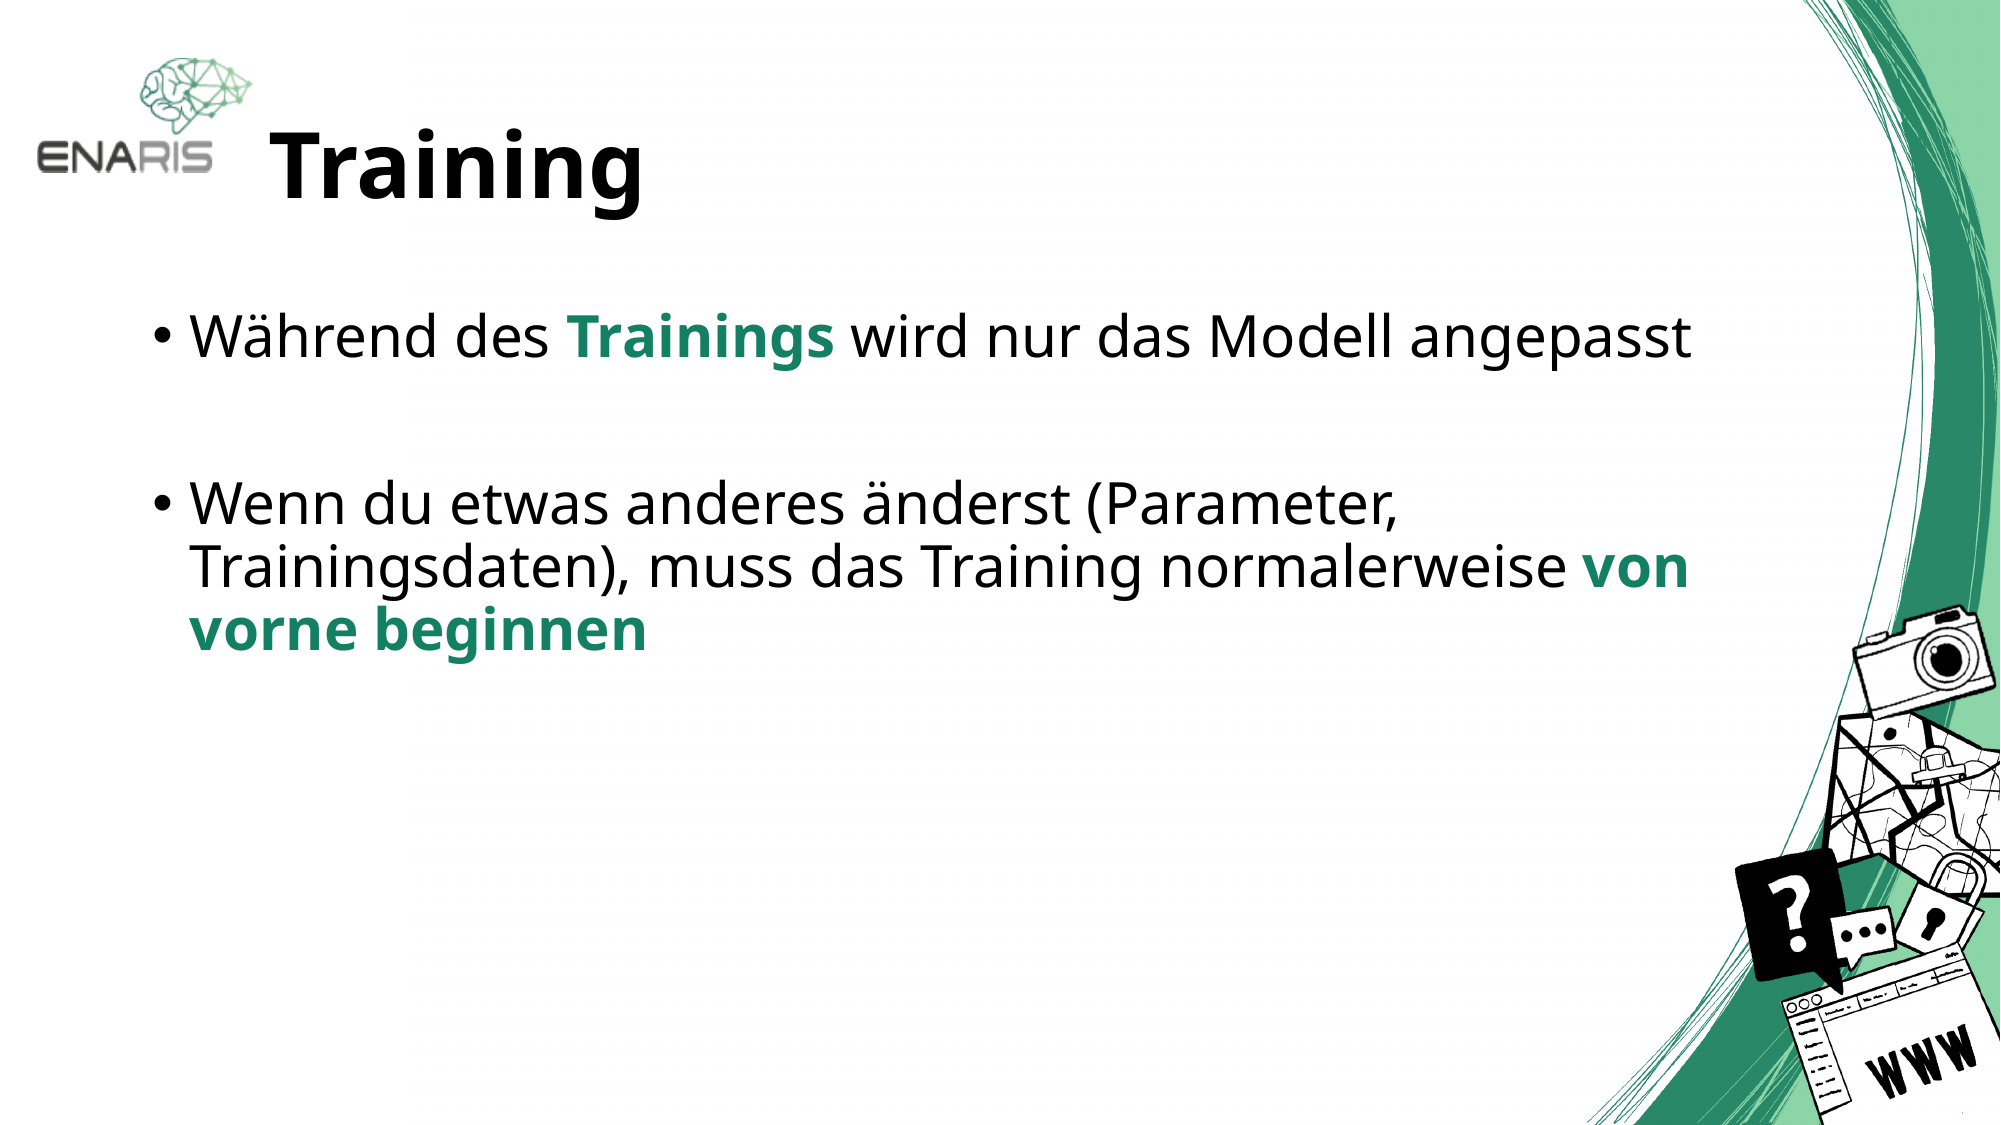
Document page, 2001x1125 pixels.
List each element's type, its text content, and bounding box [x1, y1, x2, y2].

picture [408, 0, 2000, 1125]
title Training [253, 59, 1863, 278]
list Während des Trainings wird nur das Modell angepasst Wenn du etwas anderes änderst (Parameter, Trainingsdaten), muss das Training normalerweise von vorne beginnen [137, 299, 1747, 1014]
picture [37, 58, 254, 173]
